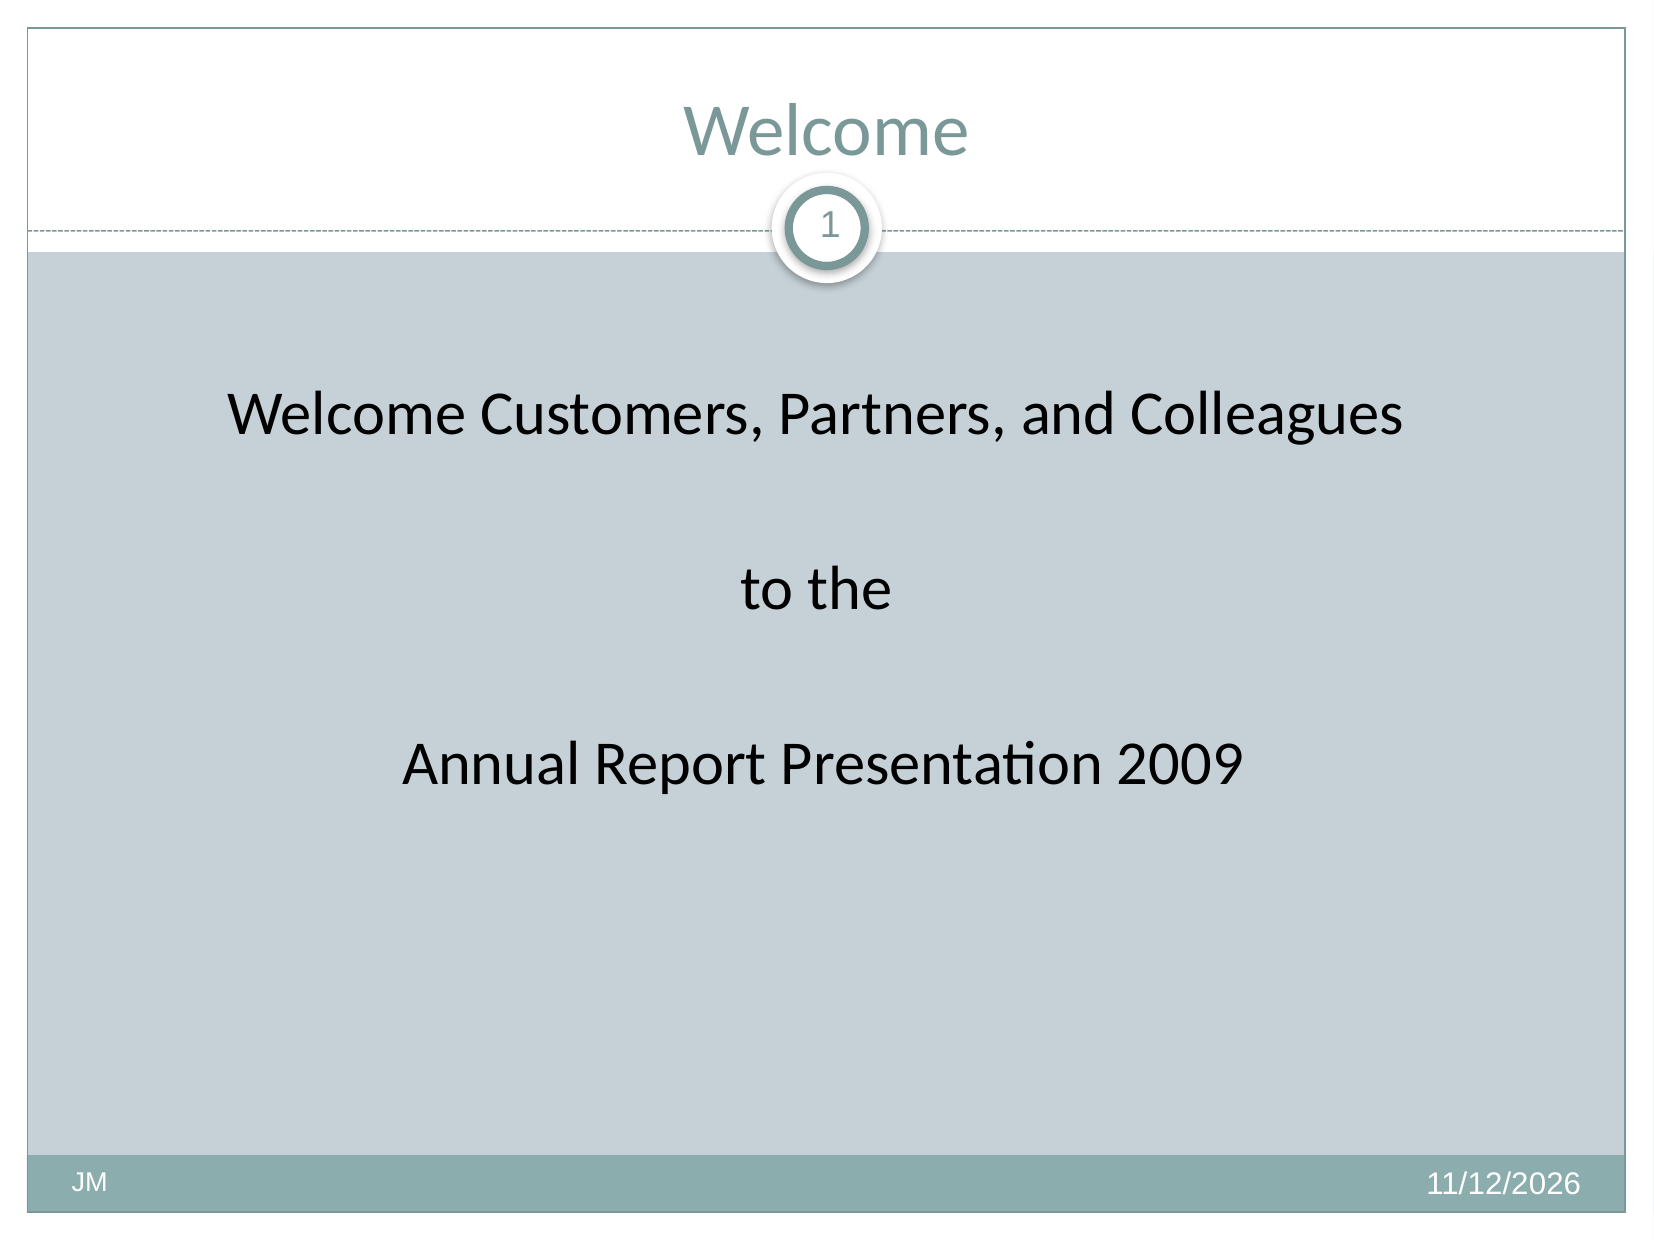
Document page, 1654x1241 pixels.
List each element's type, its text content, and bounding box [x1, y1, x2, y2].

footer JM [55, 1159, 703, 1226]
slide_number 1 [788, 185, 872, 266]
list Welcome Customers, Partners, and Colleagues to the Annual Report Presentation 2009 [54, 276, 1593, 1103]
title Welcome [54, 41, 1598, 179]
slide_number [1047, 1158, 1598, 1225]
